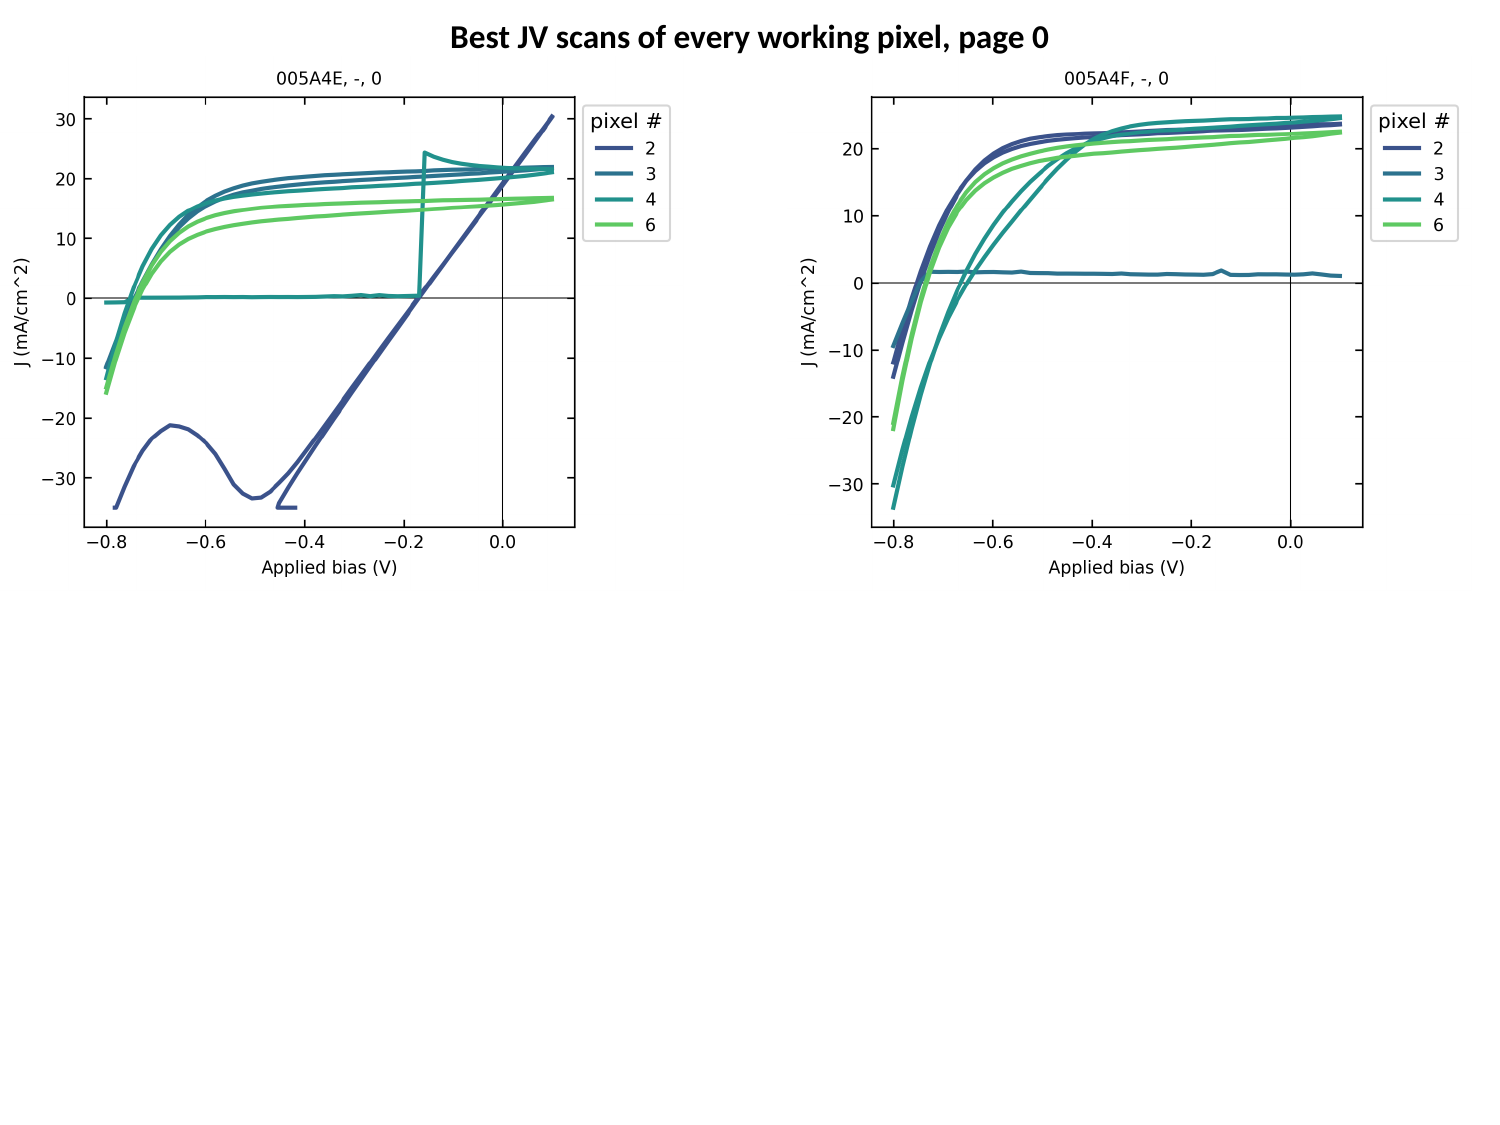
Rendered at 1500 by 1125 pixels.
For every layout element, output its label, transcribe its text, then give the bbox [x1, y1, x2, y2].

picture [0, 56, 684, 591]
picture [787, 56, 1472, 591]
title Best JV scans of every working pixel, page 0 [0, 0, 1500, 75]
